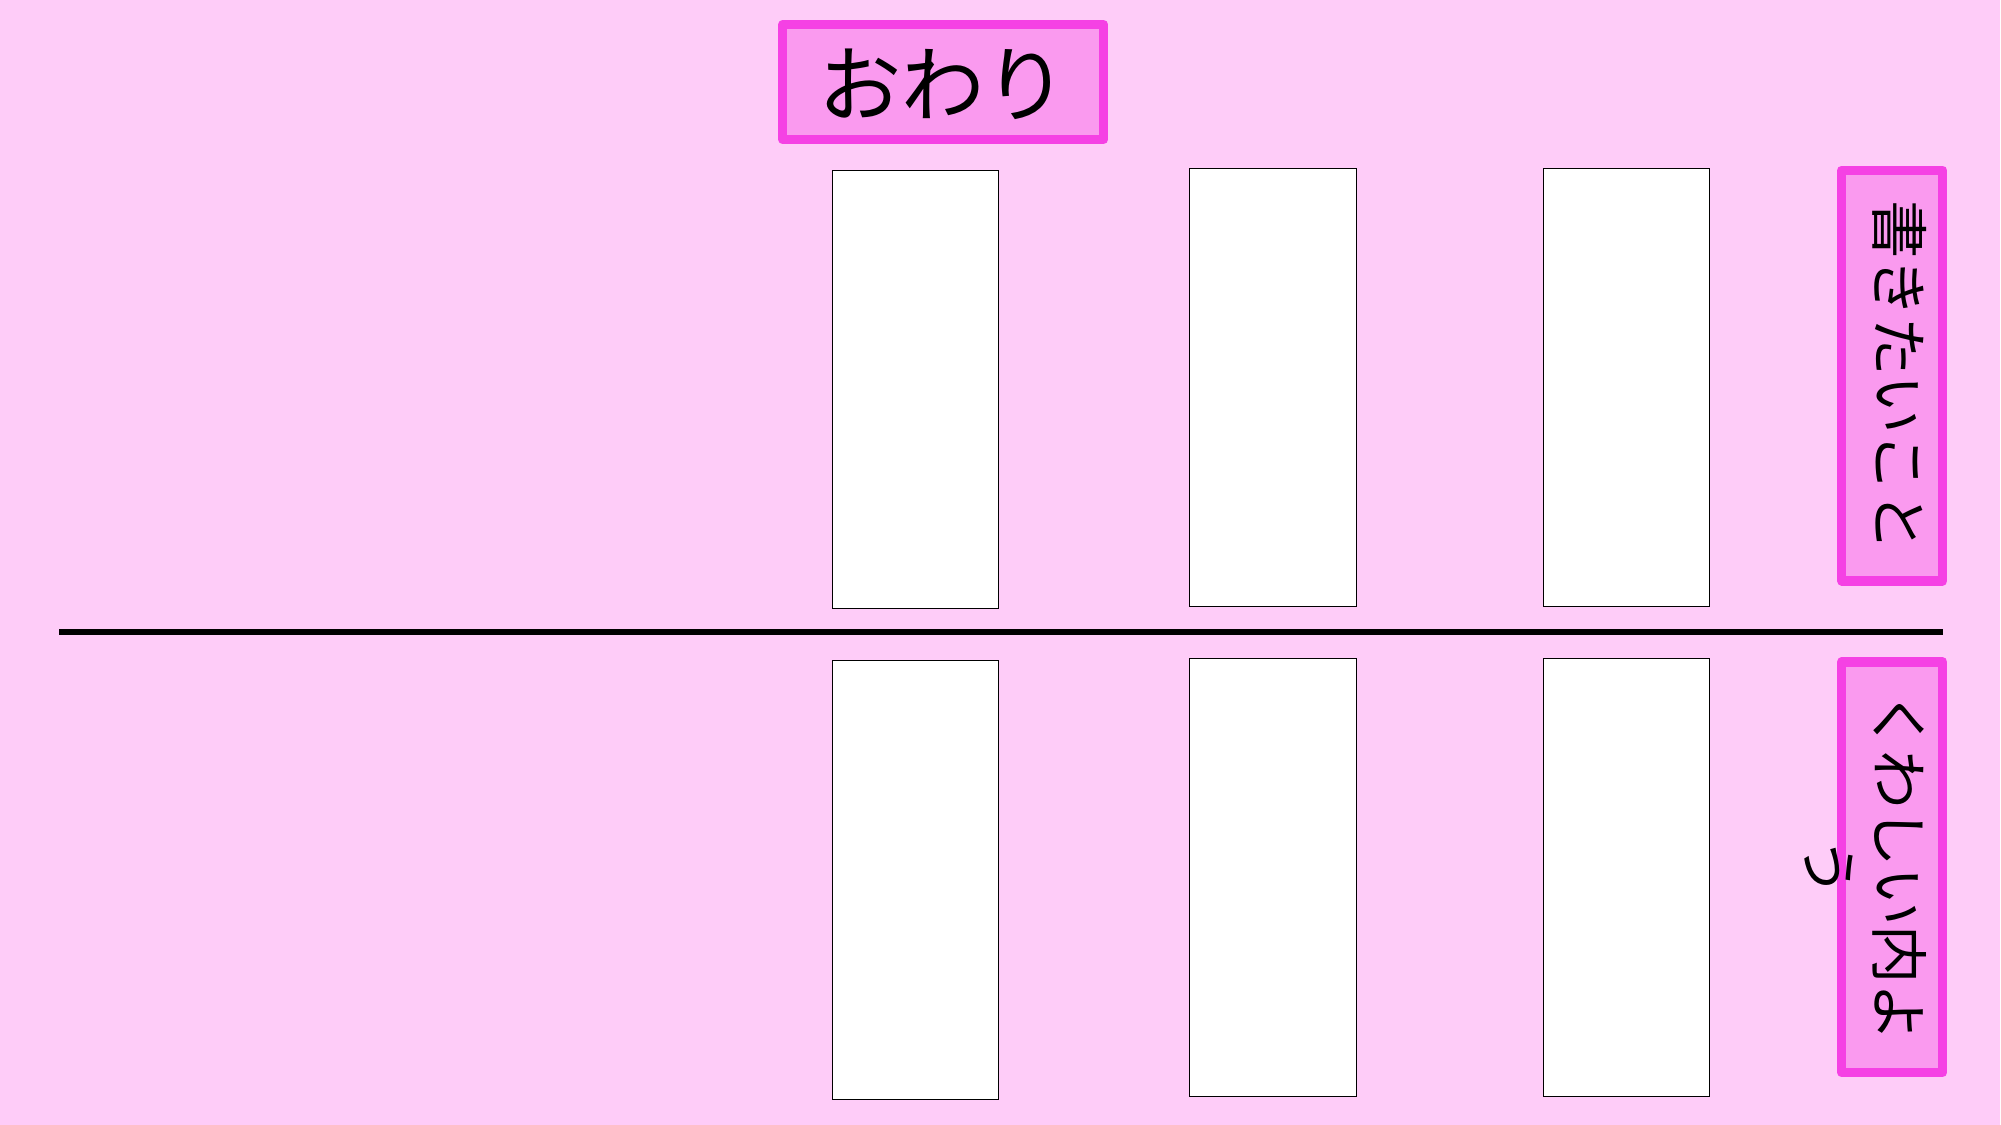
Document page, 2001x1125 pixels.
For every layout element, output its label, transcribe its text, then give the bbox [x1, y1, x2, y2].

text_box [832, 170, 999, 609]
text_box [1189, 168, 1357, 607]
text_box [1189, 658, 1357, 1097]
text_box [1543, 658, 1710, 1097]
text_box [1543, 168, 1710, 607]
text_box 書きたいこと [1841, 170, 1943, 581]
text_box おわり [782, 24, 1104, 140]
text_box [832, 660, 999, 1100]
text_box くわしい内よう [1841, 661, 1943, 1073]
